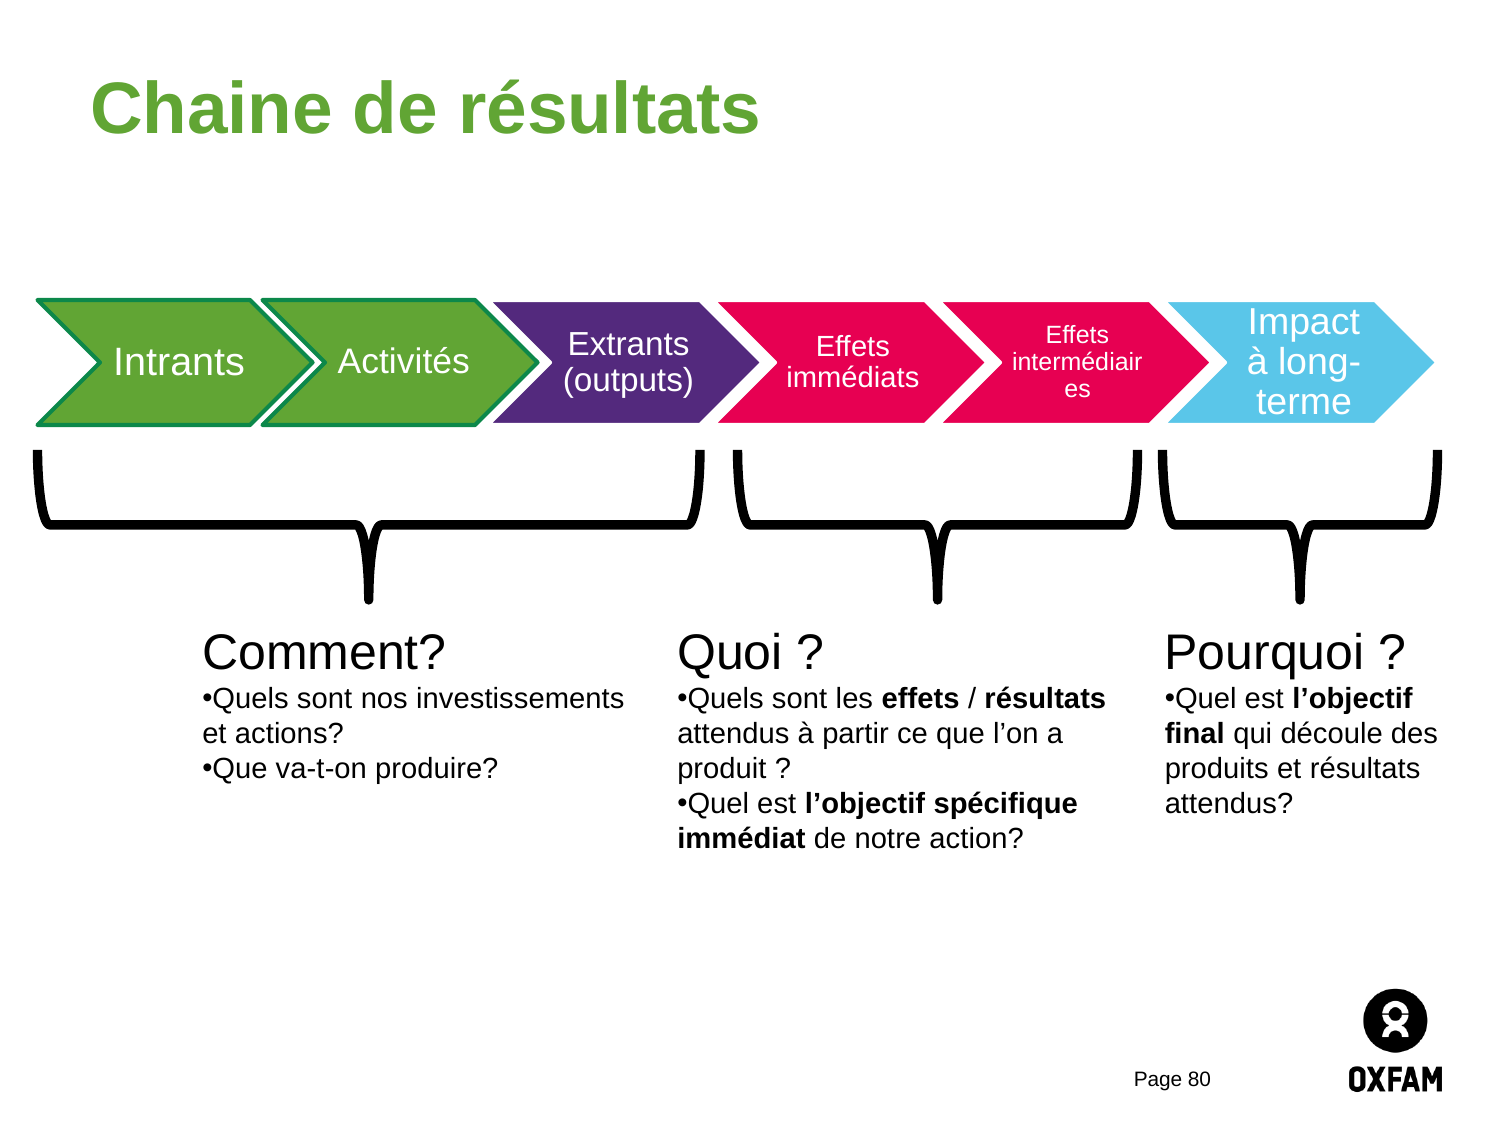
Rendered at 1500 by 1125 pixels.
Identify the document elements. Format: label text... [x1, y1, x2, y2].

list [37, 137, 260, 588]
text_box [1162, 137, 1438, 588]
text_box Quoi ? Quels sont les effets / résultats attendus à partir ce que l’on a produit ? Quel est l’objectif spécifique immédiat de notre action? [662, 612, 1138, 862]
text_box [262, 137, 485, 588]
text_box Comment? Quels sont nos investissements et actions? Que va-t-on produire? [187, 612, 662, 838]
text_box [487, 137, 710, 588]
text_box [937, 137, 1160, 588]
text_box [712, 137, 935, 588]
picture [1345, 985, 1445, 1095]
text_box Pourquoi ? Quel est l’objectif final qui découle des produits et résultats attendus? [1149, 612, 1475, 828]
title Chaine de résultats [74, 44, 1426, 135]
